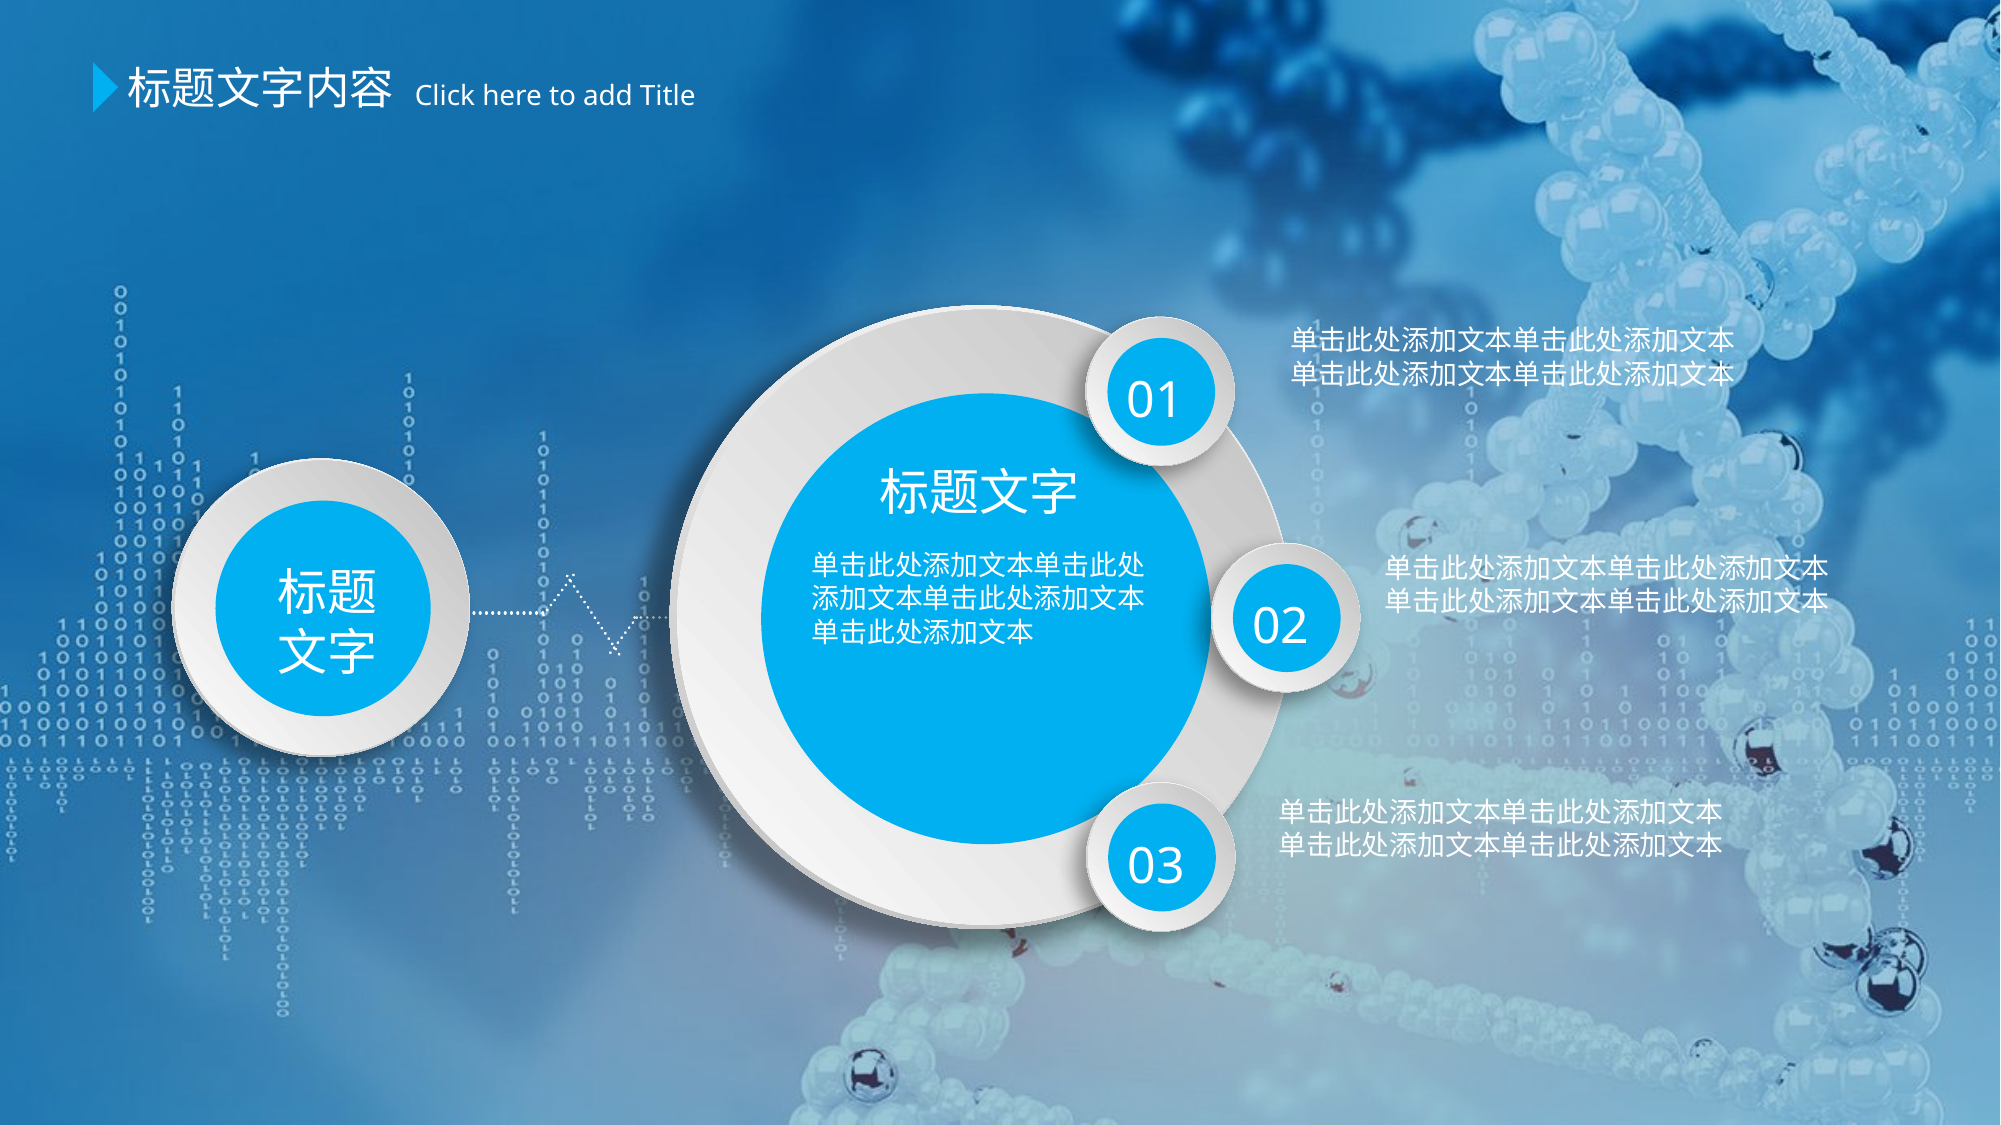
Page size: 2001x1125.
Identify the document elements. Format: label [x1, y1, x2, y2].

text_box [1211, 542, 1867, 693]
text_box [171, 458, 470, 757]
text_box [1085, 316, 1772, 467]
text_box [93, 52, 719, 122]
text_box [1086, 782, 1761, 932]
text_box [470, 573, 669, 655]
picture [0, 0, 2001, 1125]
text_box [669, 305, 1293, 930]
